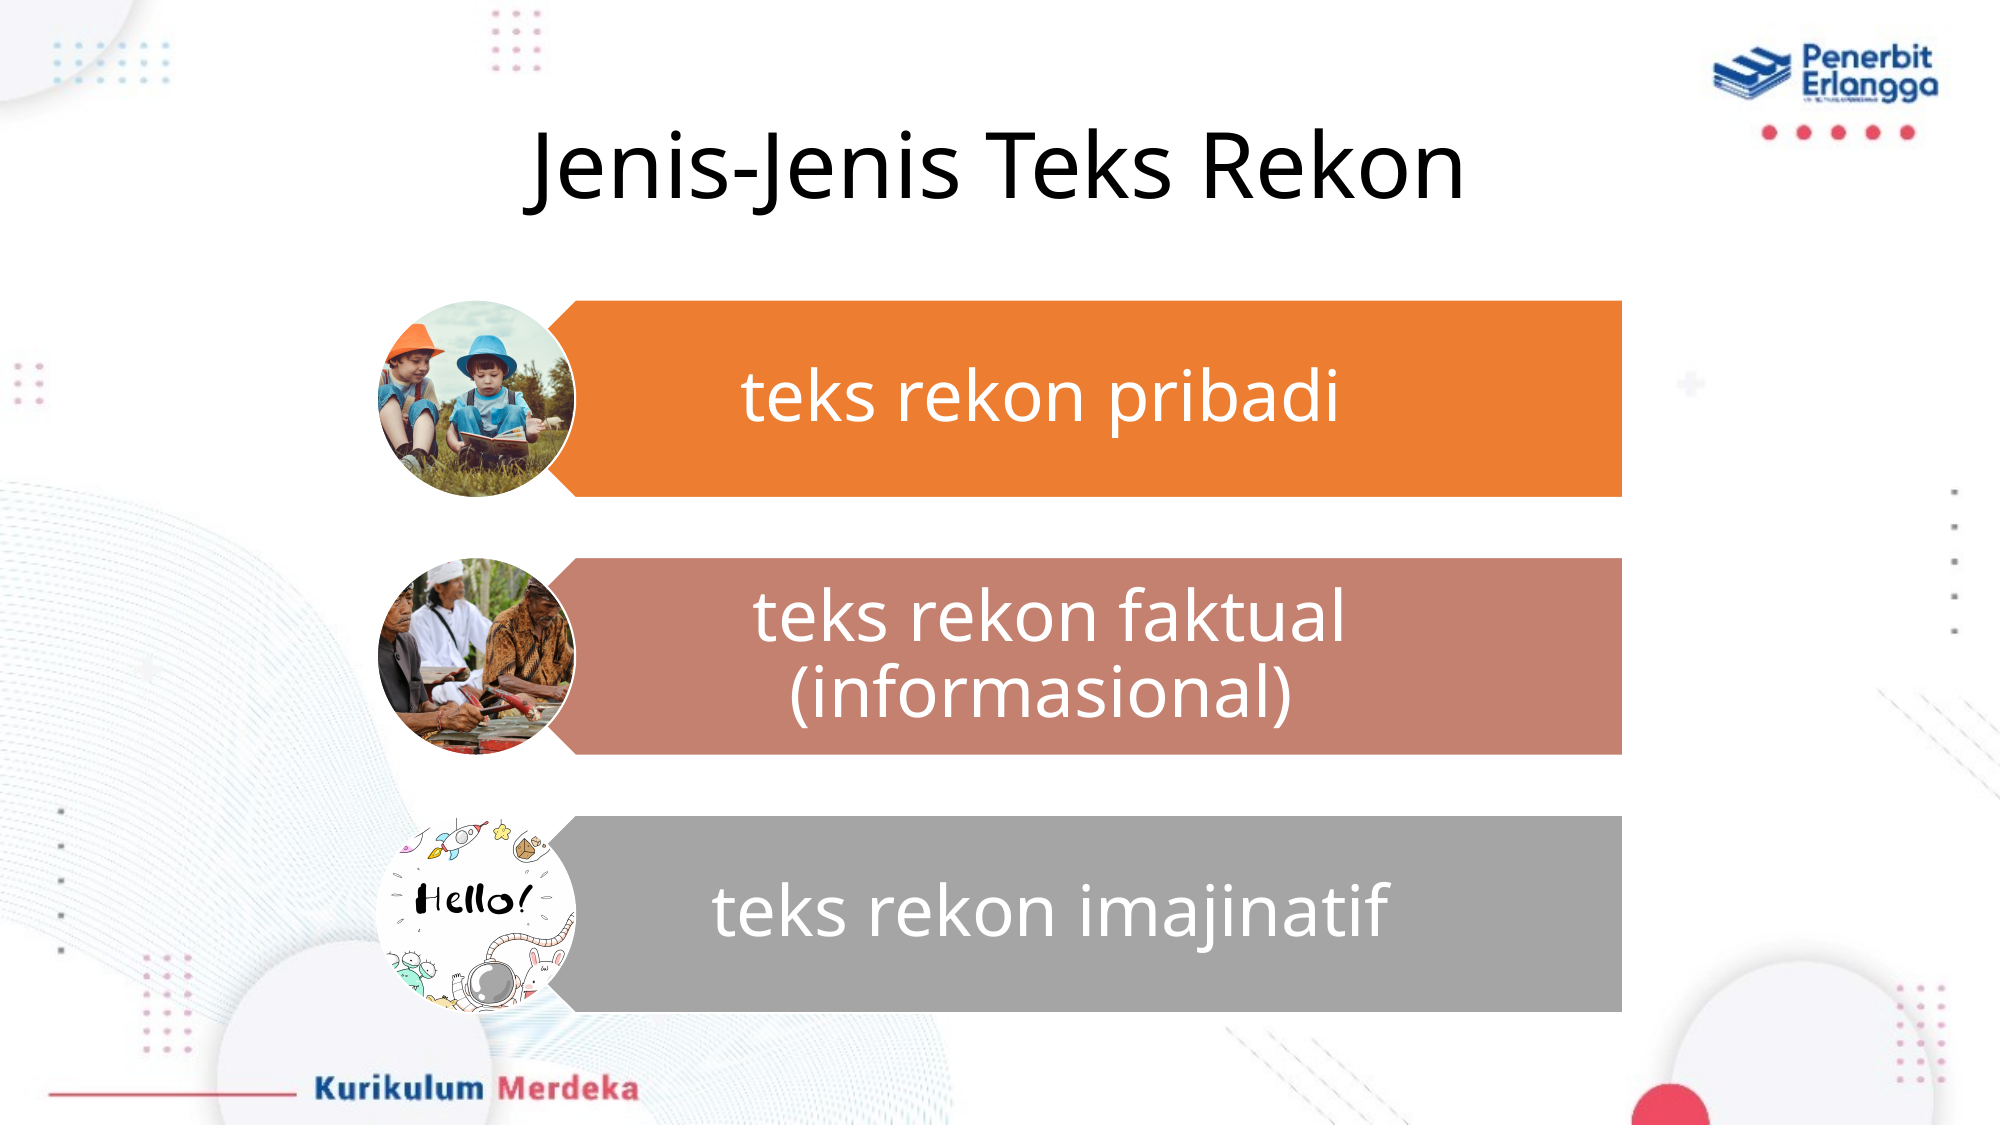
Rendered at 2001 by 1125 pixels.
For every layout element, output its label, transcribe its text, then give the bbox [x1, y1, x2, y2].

title Jenis-Jenis Teks Rekon [137, 59, 1863, 278]
picture [0, 0, 2001, 1125]
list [137, 299, 1863, 1014]
